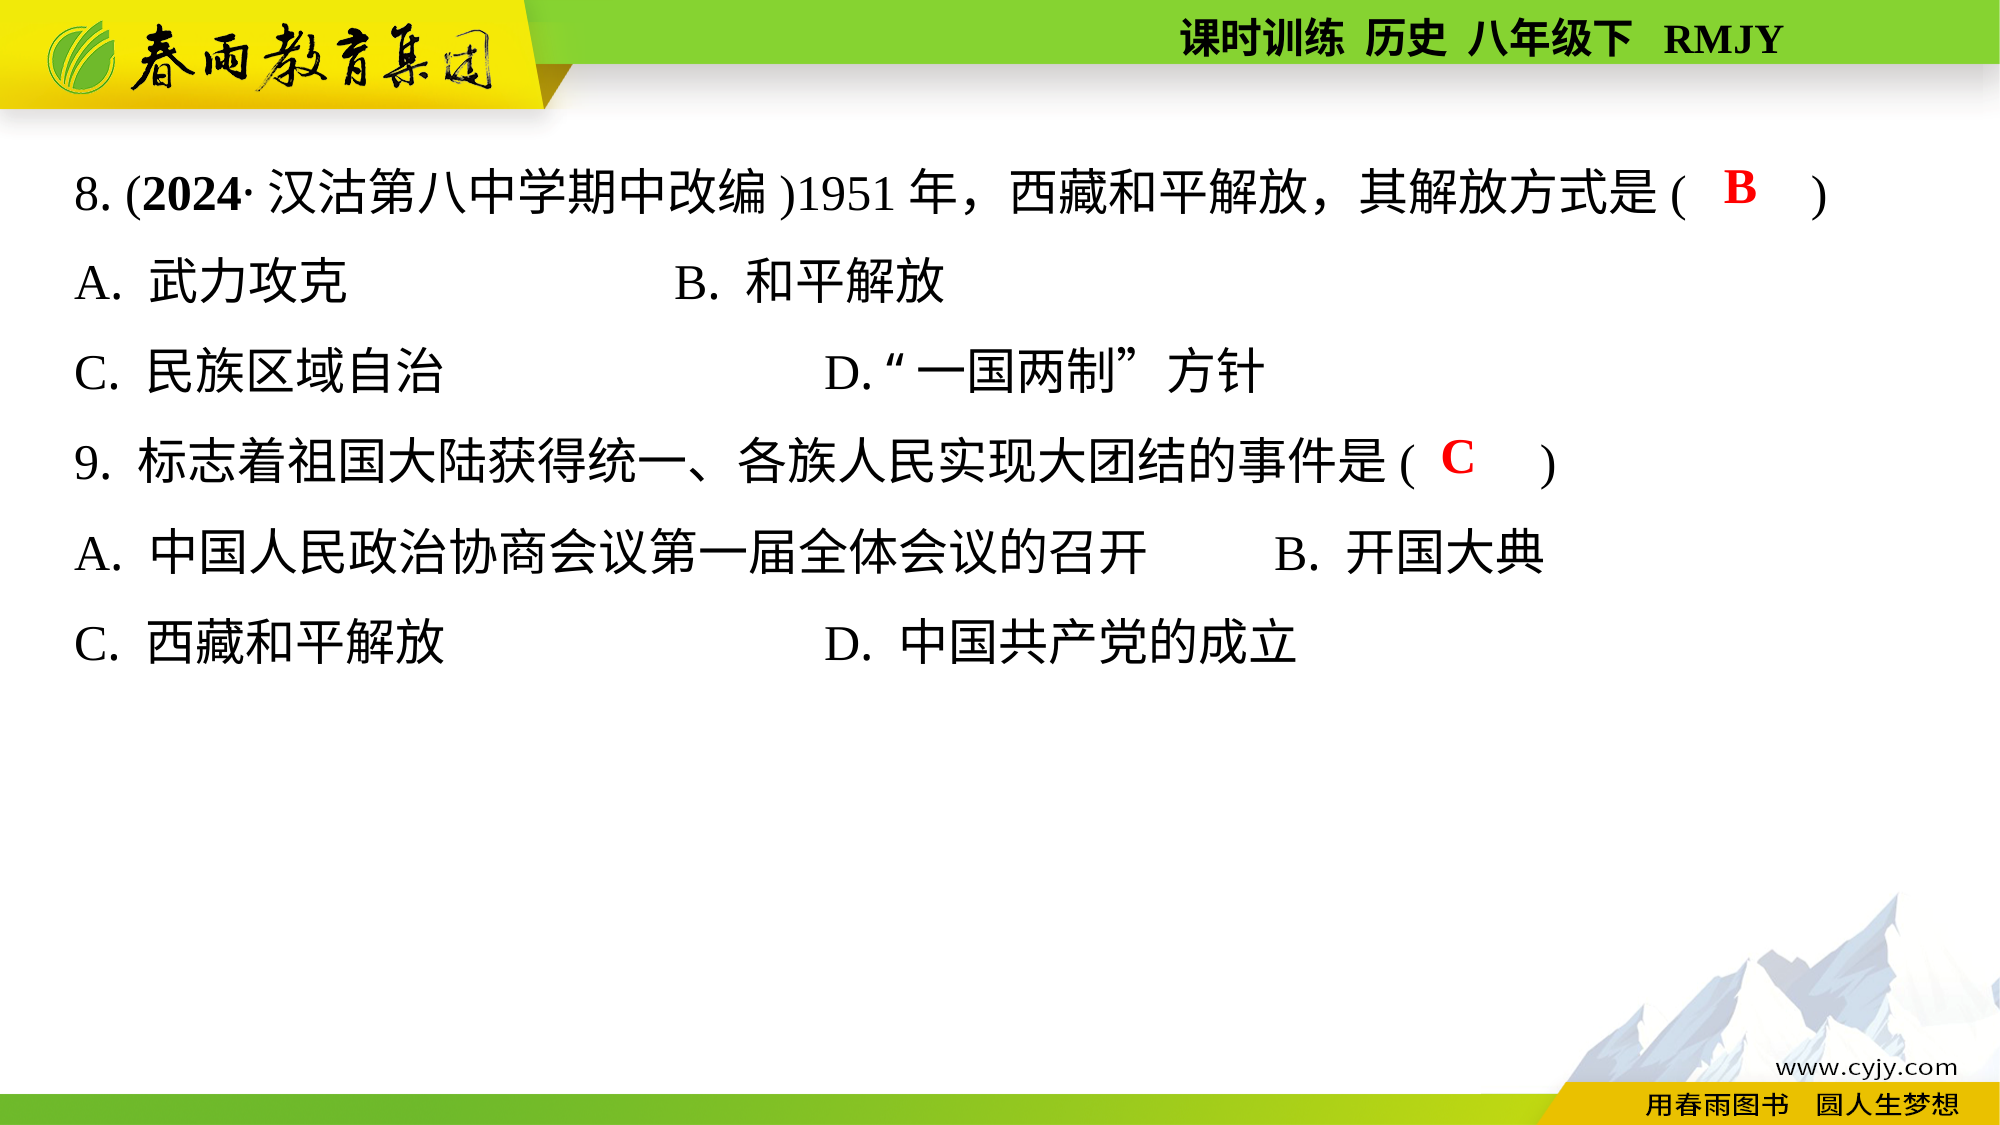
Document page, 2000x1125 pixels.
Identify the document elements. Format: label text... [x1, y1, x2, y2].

list 8. (2024·汉沽第八中学期中改编)1951年，西藏和平解放，其解放方式是( ) A. 武力攻克 B. 和平解放 C. 民族区域自治 D. “一国两制”方针 9. 标志着祖国大陆获得统一、各族人民实现大团结的事件是( ) A. 中国人民政治协商会议第一届全体会议的召开 B. 开国大典 C. 西藏和平解放 D. 中国共产党的成立 [59, 122, 1944, 683]
text_box B [1709, 146, 1773, 221]
text_box C [1425, 416, 1492, 492]
picture [0, 0, 2000, 1125]
